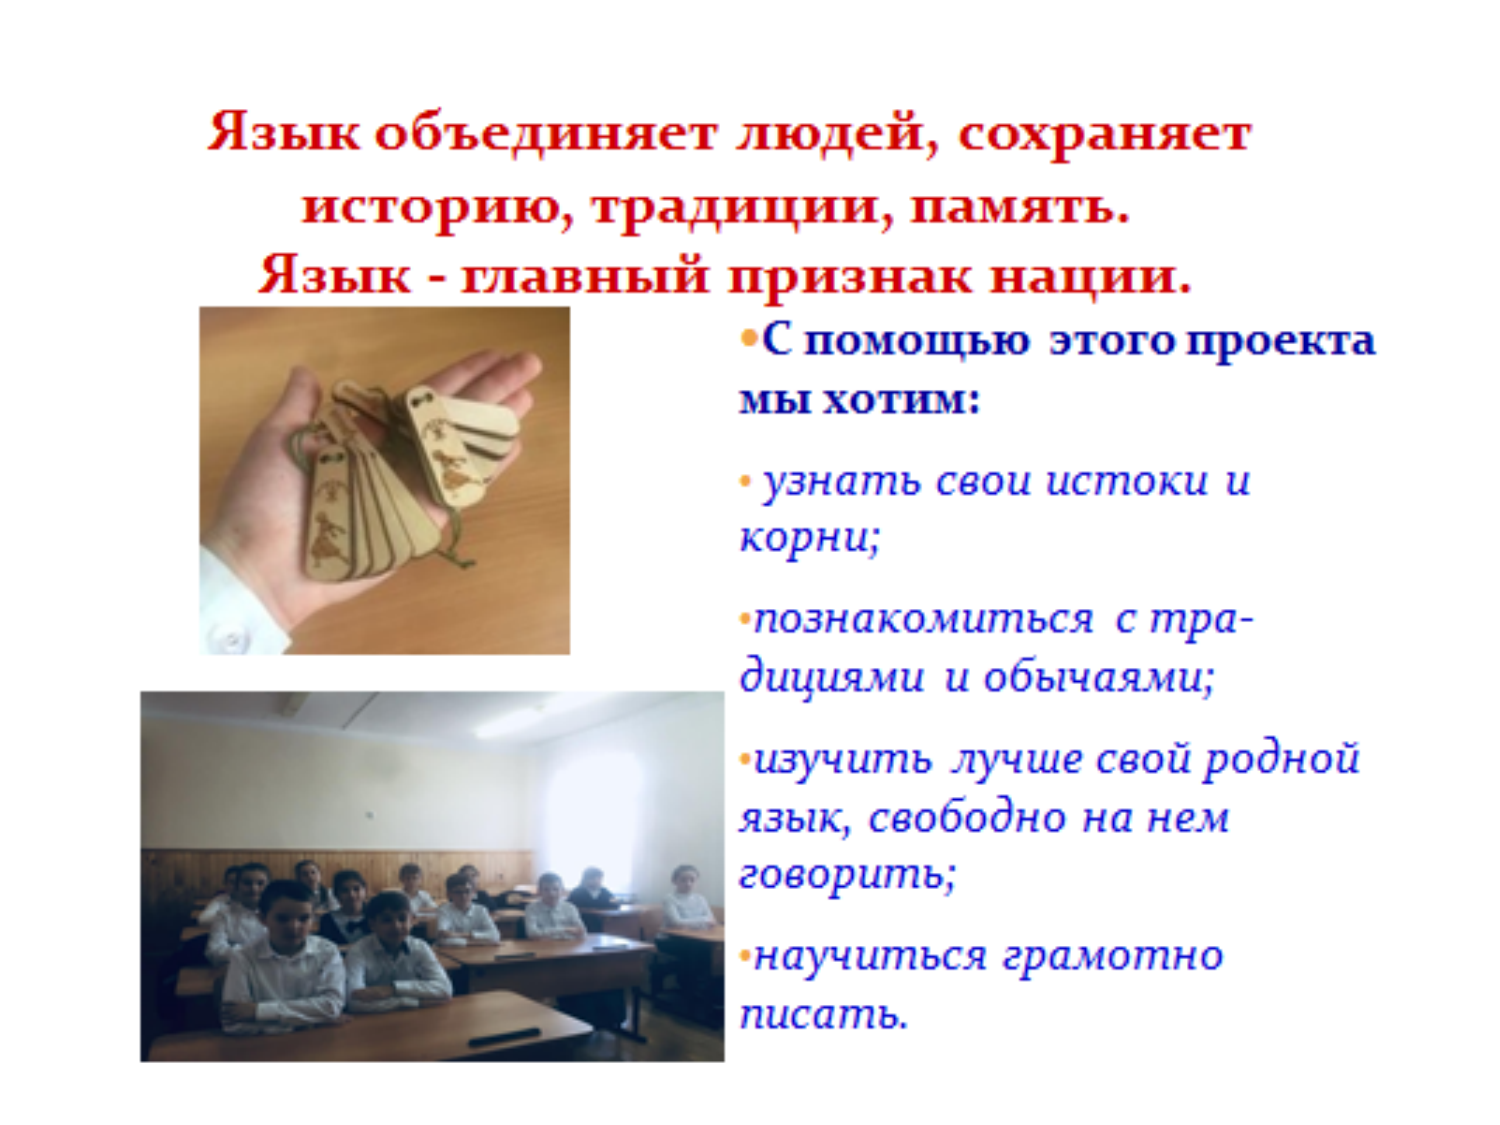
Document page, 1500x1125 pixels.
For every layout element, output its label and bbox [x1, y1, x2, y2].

picture [88, 66, 1436, 1077]
